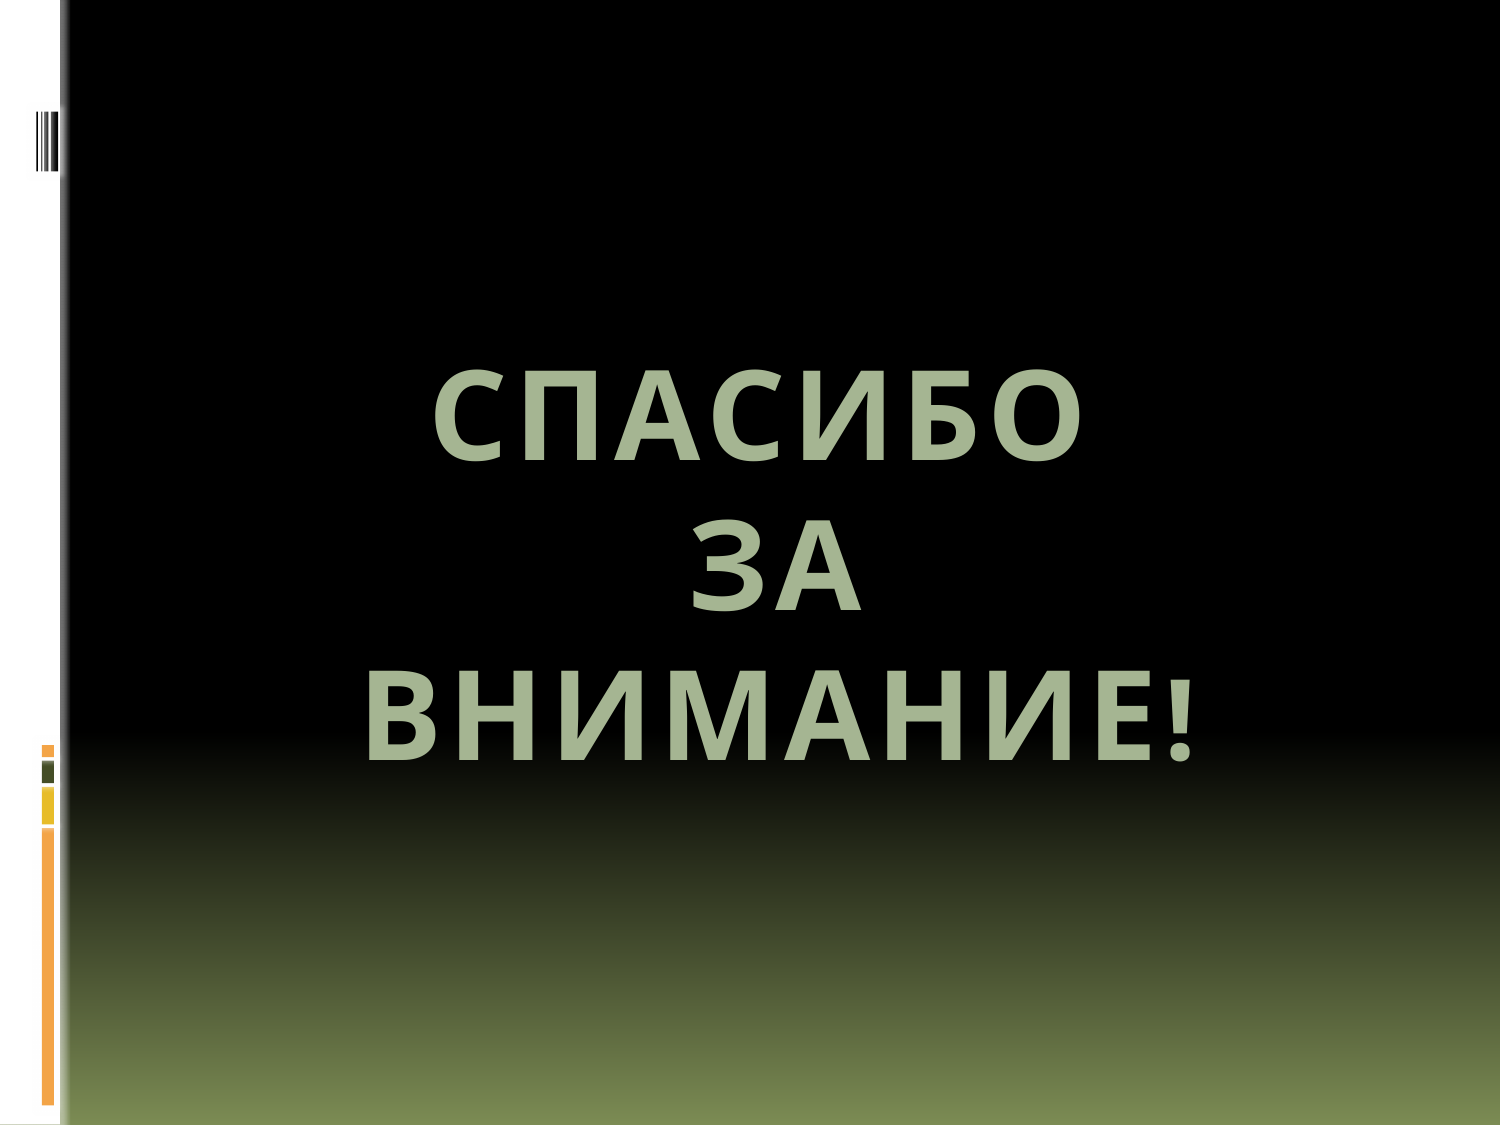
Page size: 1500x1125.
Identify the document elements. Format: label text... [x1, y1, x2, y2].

text_box Спасибо за внимание! [316, 328, 1240, 793]
